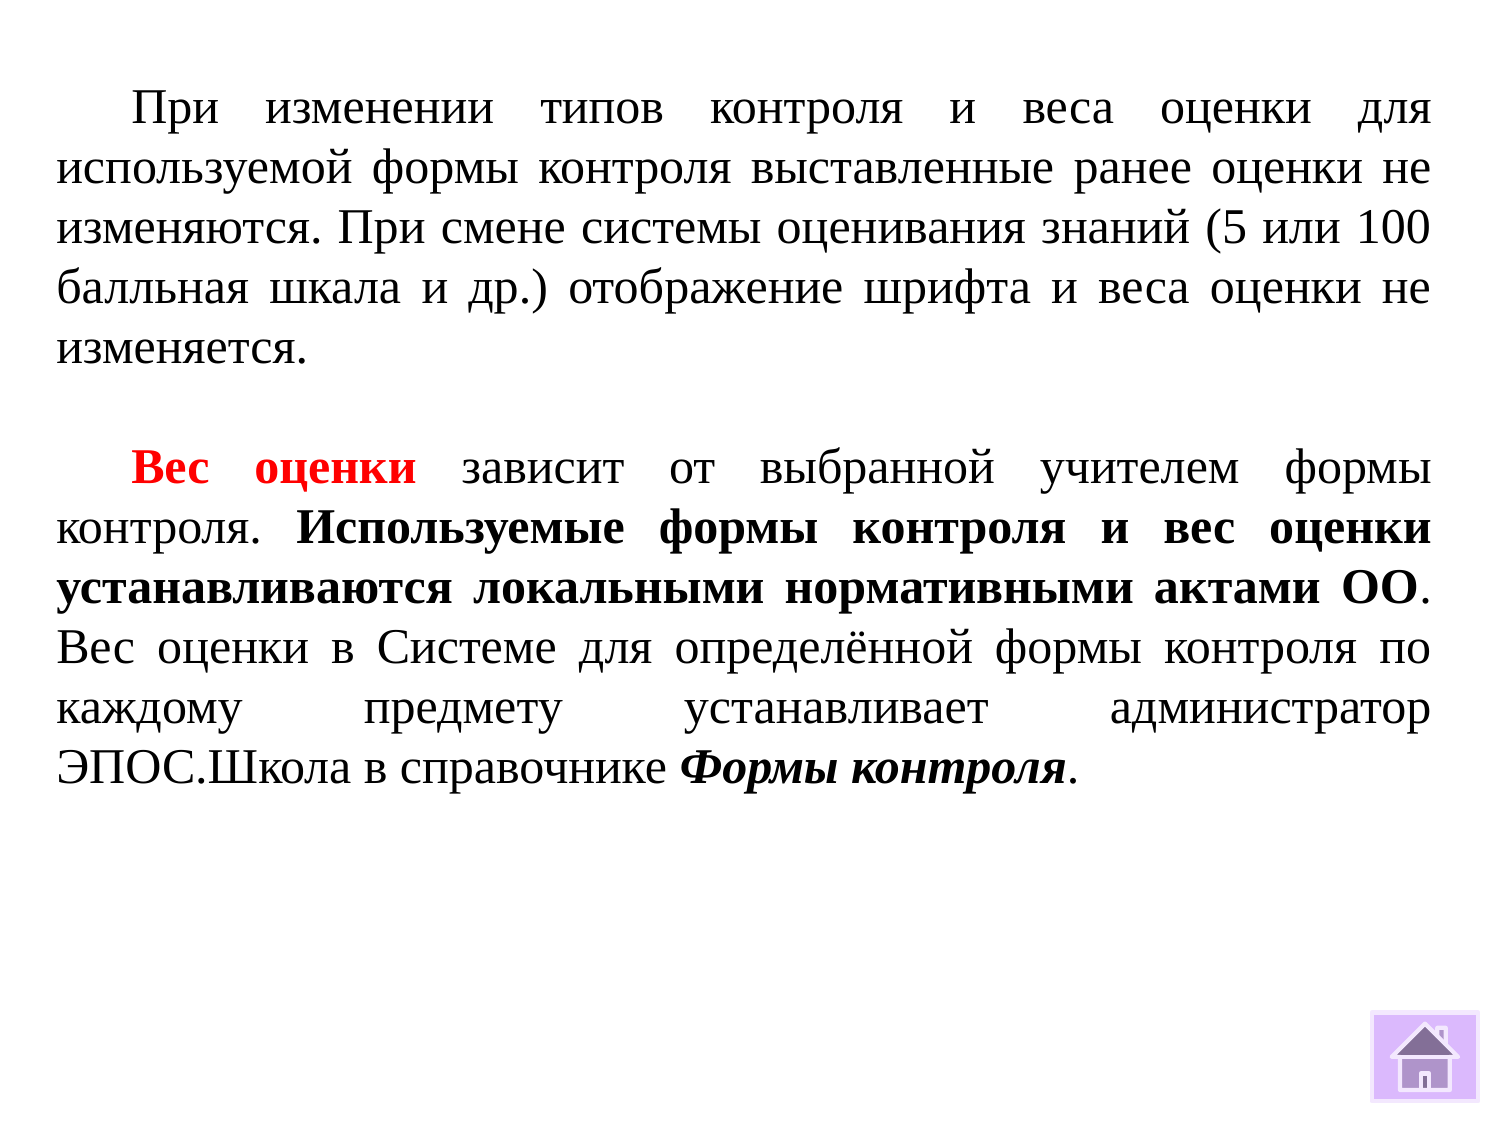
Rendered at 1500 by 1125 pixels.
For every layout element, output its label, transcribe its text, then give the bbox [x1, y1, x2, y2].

text_box [1370, 1010, 1480, 1103]
list При изменении типов контроля и веса оценки для используемой формы контроля выставленные ранее оценки не изменяются. При смене системы оценивания знаний (5 или 100 балльная шкала и др.) отображение шрифта и веса оценки не изменяется. Вес оценки зависит от выбранной учителем формы контроля. Используемые формы контроля и вес оценки устанавливаются локальными нормативными актами ОО. Вес оценки в Системе для определённой формы контроля по каждому предмету устанавливает администратор ЭПОС.Школа в справочнике Формы контроля. [41, 66, 1447, 1005]
